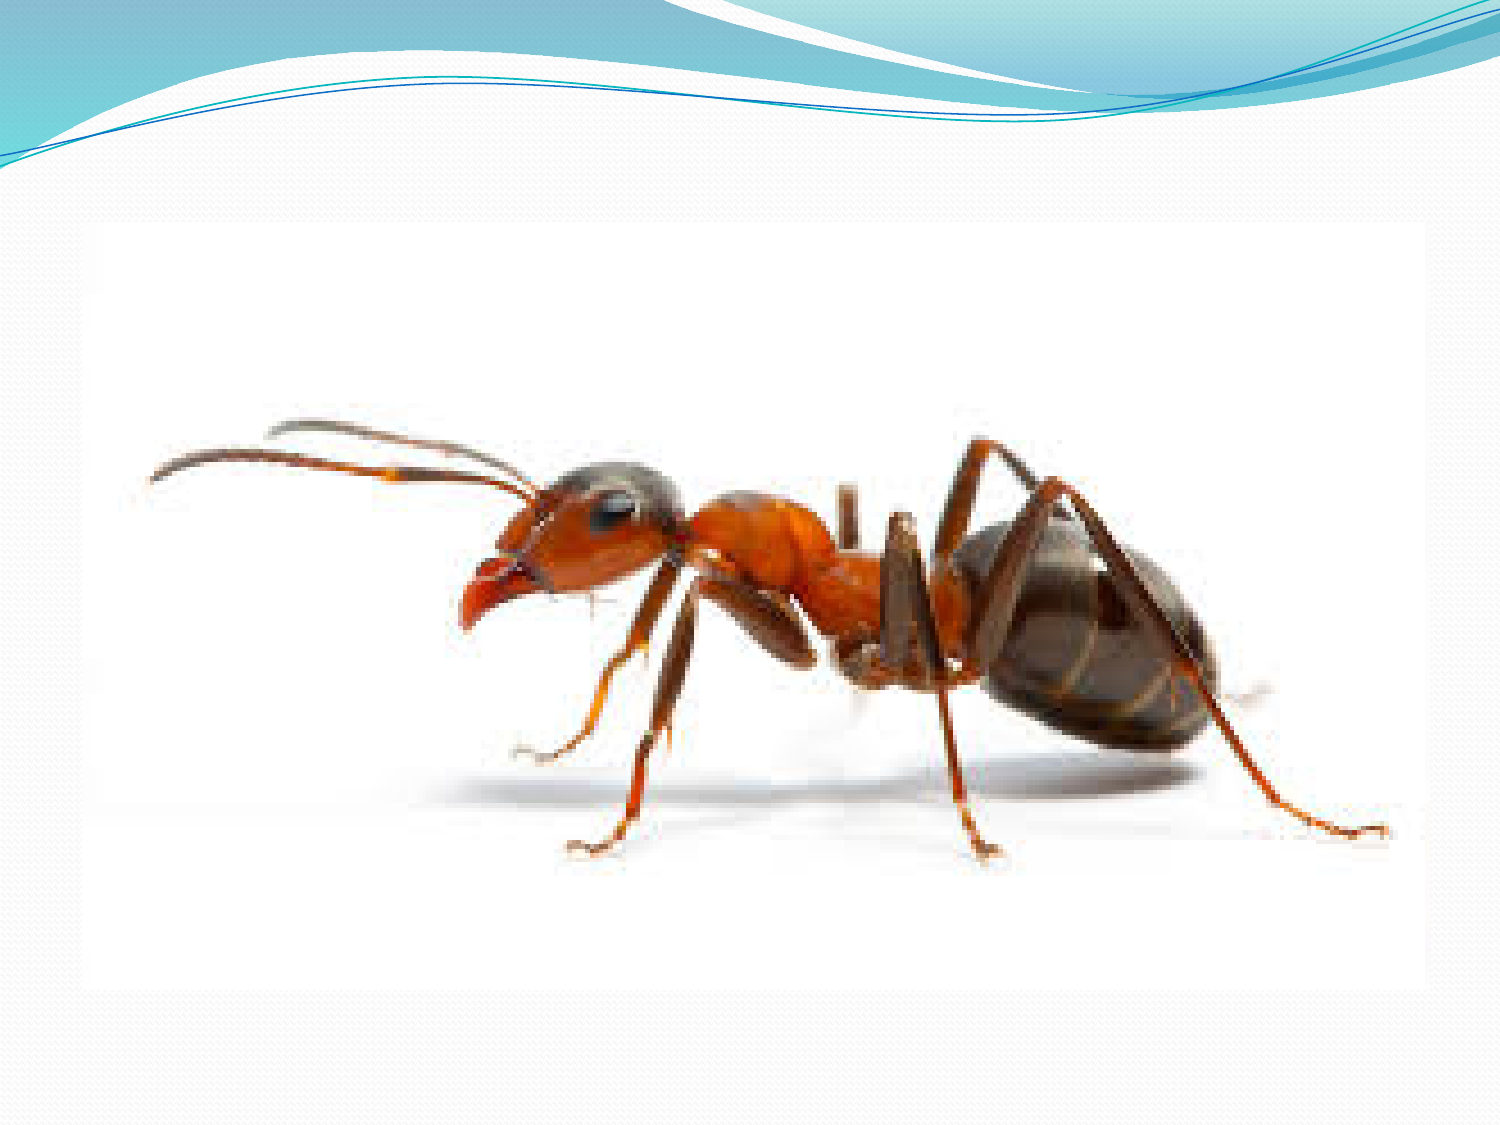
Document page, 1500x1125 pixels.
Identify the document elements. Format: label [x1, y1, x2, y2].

list [81, 222, 1430, 990]
